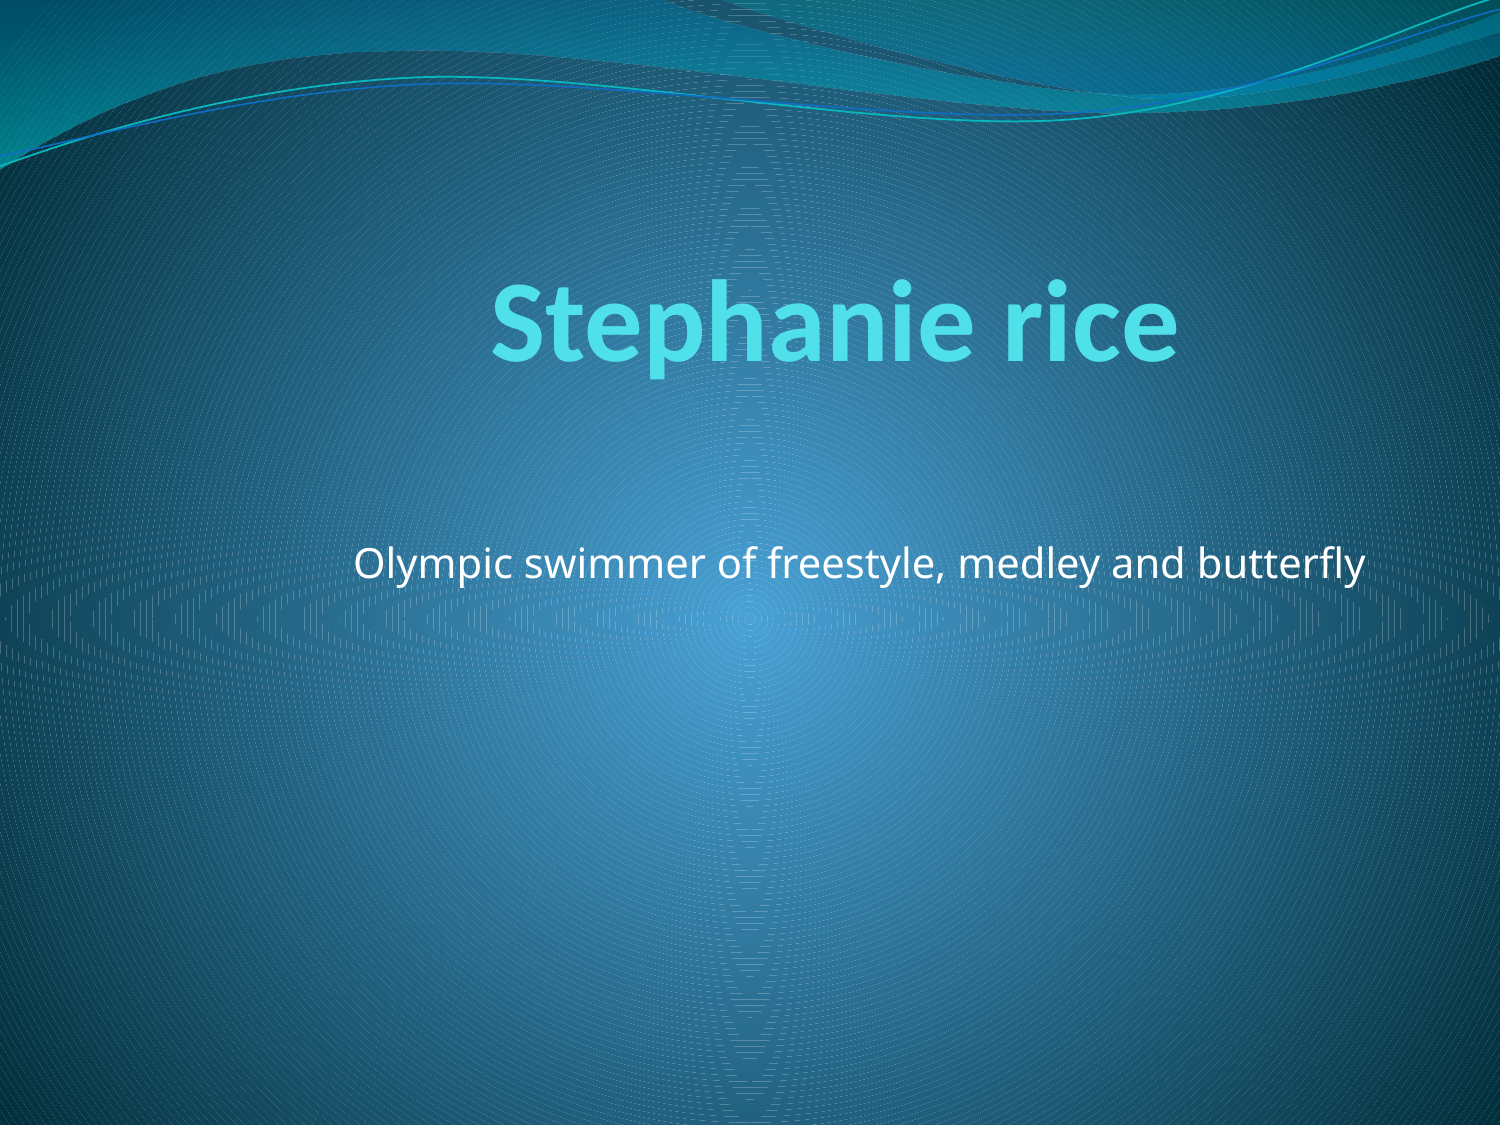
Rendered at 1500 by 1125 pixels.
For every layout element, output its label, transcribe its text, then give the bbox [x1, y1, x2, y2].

subtitle Olympic swimmer of freestyle, medley and butterfly [87, 529, 1376, 818]
title Stephanie rice [87, 224, 1376, 525]
